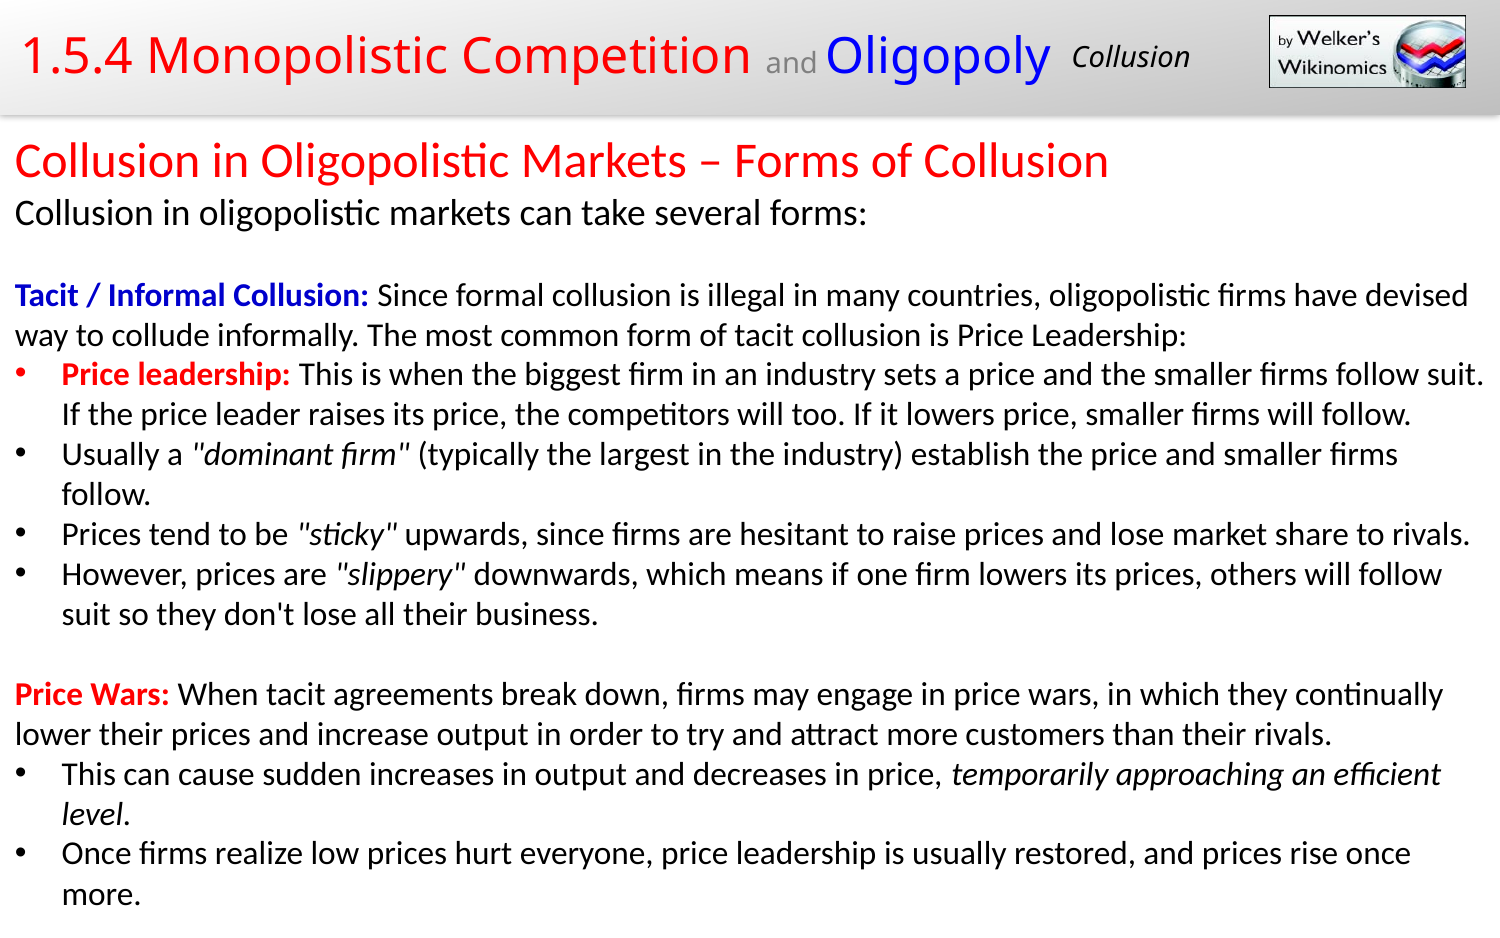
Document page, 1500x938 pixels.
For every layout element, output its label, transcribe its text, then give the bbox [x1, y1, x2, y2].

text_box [0, 0, 1500, 115]
text_box Collusion in Oligopolistic Markets – Forms of Collusion Collusion in oligopolistic markets can take several forms: Tacit / Informal Collusion: Since formal collusion is illegal in many countries, oligopolistic firms have devised way to collude informally. The most common form of tacit collusion is Price Leadership: Price leadership: This is when the biggest firm in an industry sets a price and the smaller firms follow suit. If the price leader raises its price, the competitors will too. If it lowers price, smaller firms will follow. Usually a "dominant firm" (typically the largest in the industry) establish the price and smaller firms follow. Prices tend to be "sticky" upwards, since firms are hesitant to raise prices and lose market share to rivals. However, prices are "slippery" downwards, which means if one firm lowers its prices, others will follow suit so they don't lose all their business. Price Wars: When tacit agreements break down, firms may engage in price wars, in which they continually lower their prices and increase output in order to try and attract more customers than their rivals. This can cause sudden increases in output and decreases in price, temporarily approaching an efficient level. Once firms realize low prices hurt everyone, price leadership is usually restored, and prices rise once more. [0, 123, 1500, 919]
